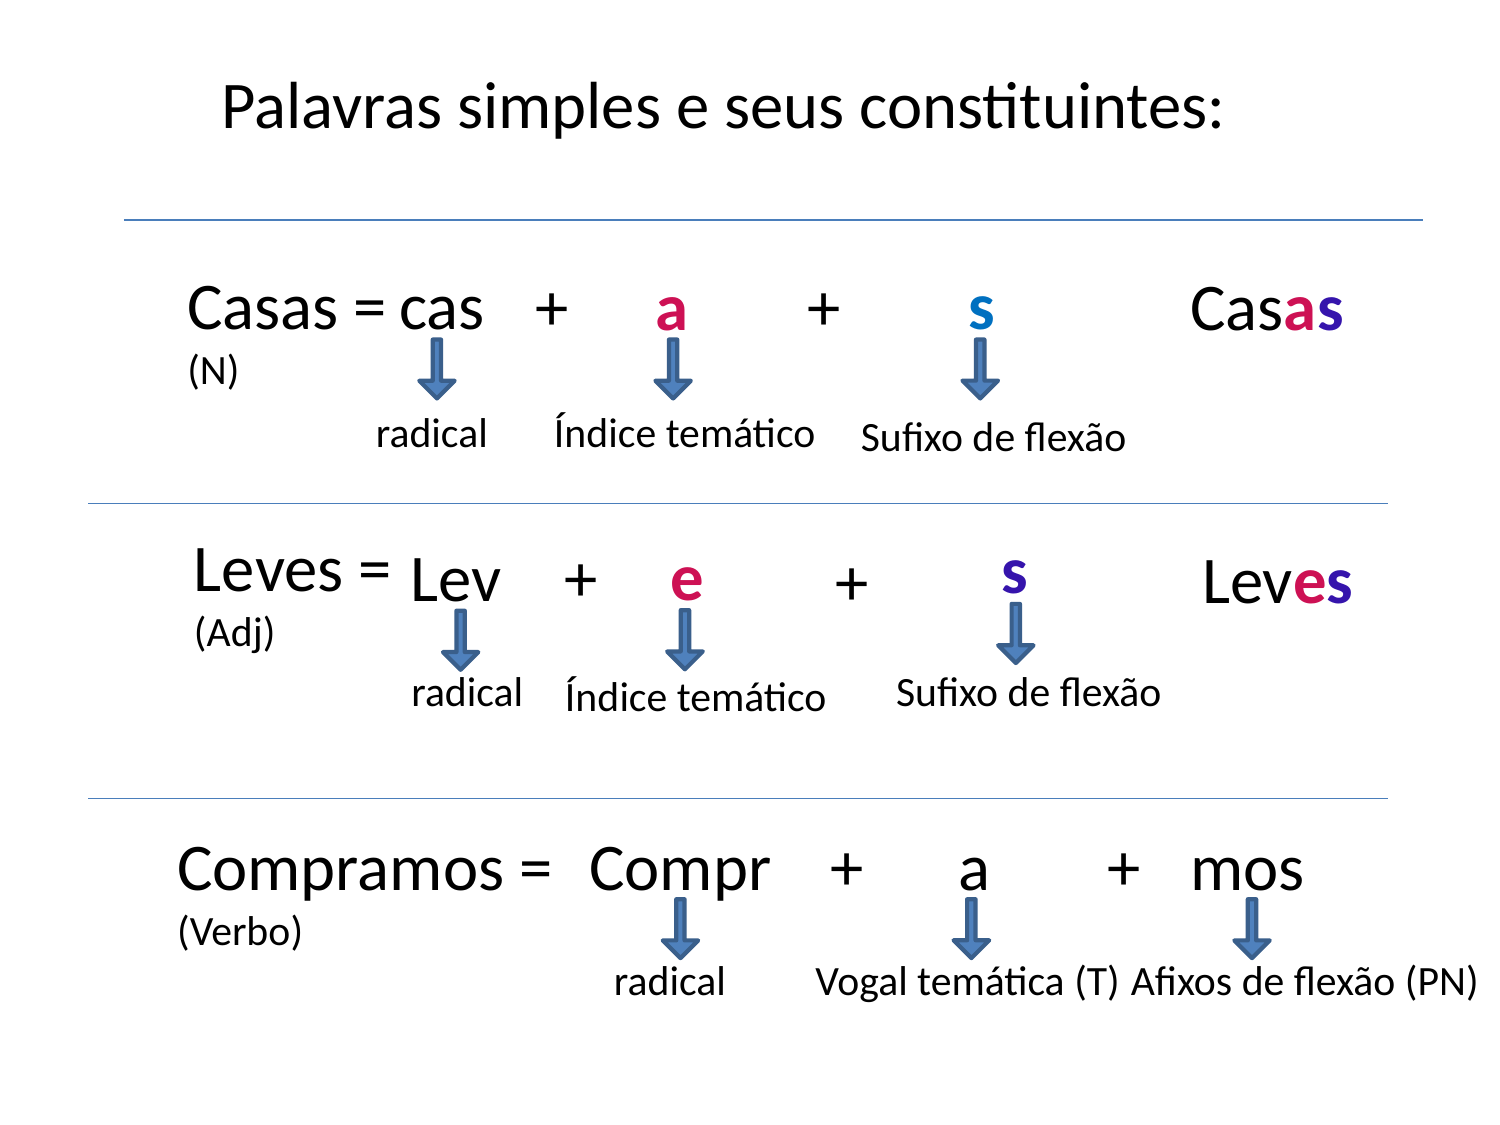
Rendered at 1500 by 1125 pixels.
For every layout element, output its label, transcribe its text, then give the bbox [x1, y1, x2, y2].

text_box [960, 337, 1001, 401]
text_box + [549, 527, 613, 622]
text_box Compramos = (Verbo) [162, 816, 568, 962]
text_box Palavras simples e seus constituintes: [206, 54, 1353, 150]
text_box + [521, 256, 585, 352]
text_box radical [396, 657, 539, 723]
text_box [665, 608, 705, 662]
text_box mos [1175, 816, 1320, 911]
text_box [653, 337, 693, 401]
text_box Casas [1175, 256, 1374, 352]
text_box + [1092, 816, 1156, 911]
text_box Casas = (N) [172, 255, 402, 401]
text_box Sufixo de flexão [881, 657, 1177, 723]
text_box [996, 601, 1036, 666]
text_box [951, 897, 992, 961]
text_box Leves = (Adj) [179, 517, 407, 663]
text_box e [655, 526, 719, 622]
text_box [660, 897, 701, 961]
text_box [440, 608, 481, 672]
text_box Afixos de flexão (PN) [1116, 946, 1500, 1012]
text_box + [792, 256, 856, 352]
text_box Vogal temática (T) [800, 946, 1116, 1012]
text_box a [943, 816, 1006, 911]
text_box s [986, 519, 1043, 615]
text_box + [821, 531, 884, 627]
text_box radical [361, 398, 503, 464]
text_box Lev [395, 527, 517, 623]
text_box Índice temático [550, 662, 842, 728]
text_box Sufixo de flexão [846, 402, 1142, 468]
text_box Índice temático [539, 398, 831, 464]
text_box Leves [1187, 529, 1384, 625]
text_box s [953, 255, 1010, 351]
text_box [417, 337, 457, 401]
text_box cas [384, 255, 500, 351]
text_box [1232, 897, 1272, 961]
text_box radical [599, 946, 741, 1012]
text_box a [640, 256, 704, 352]
text_box Compr [574, 816, 802, 911]
text_box + [816, 816, 880, 911]
